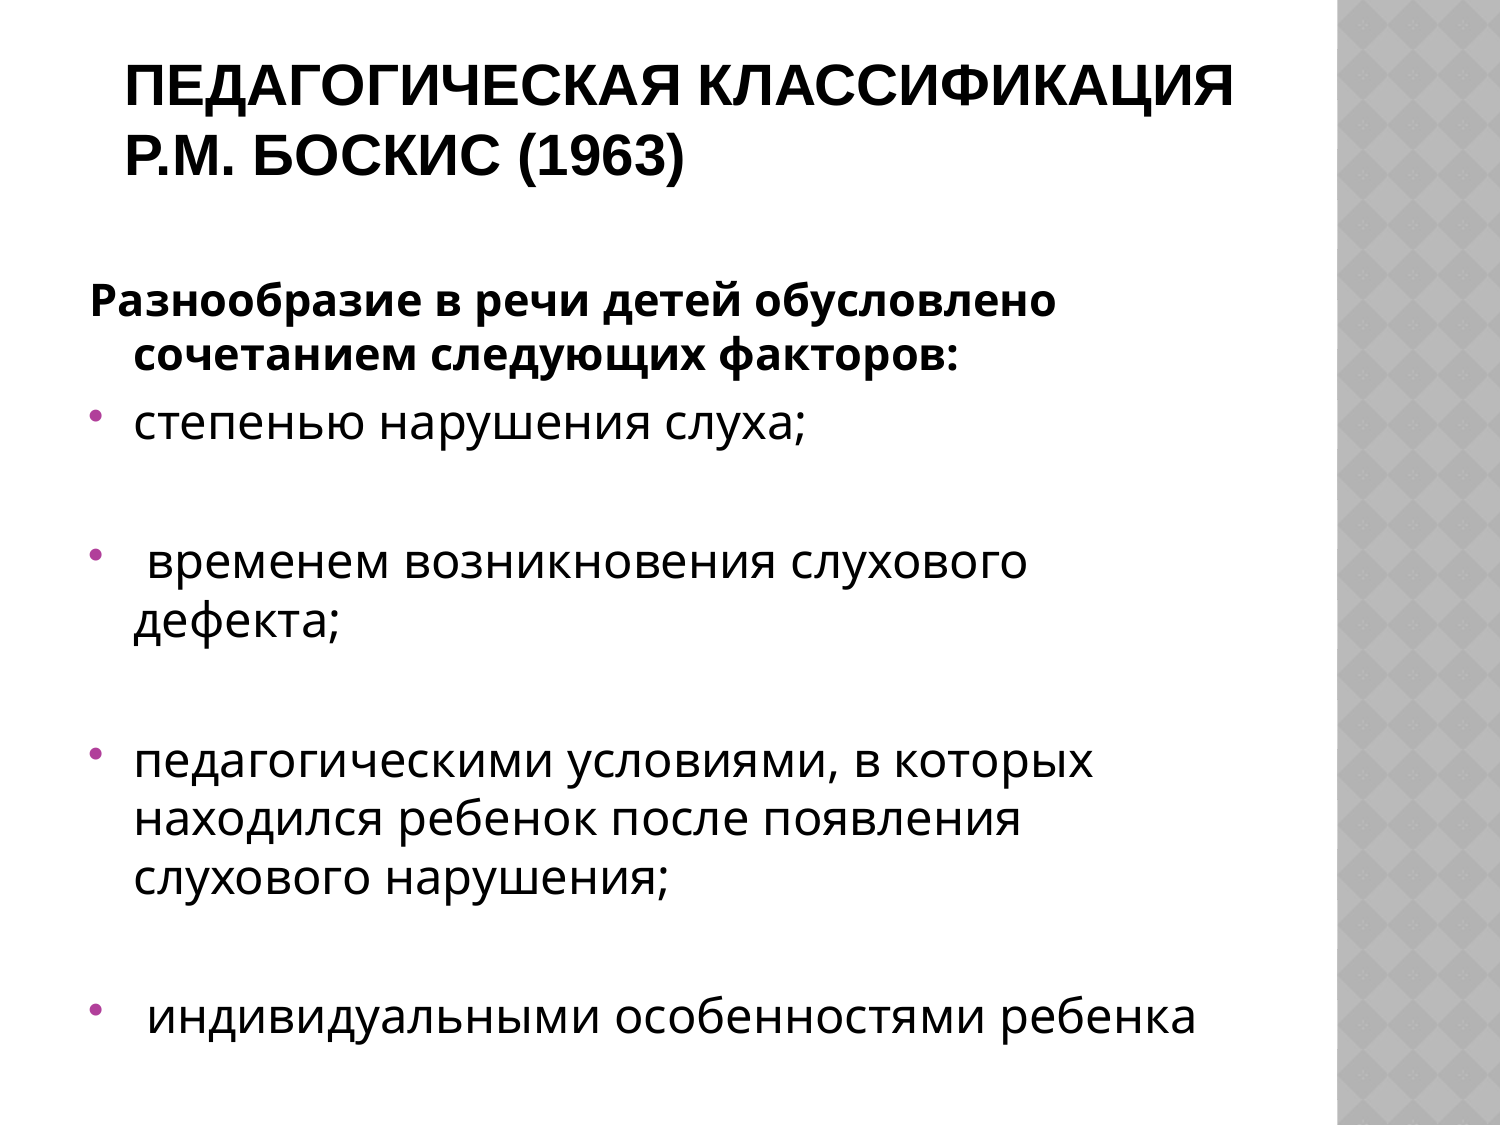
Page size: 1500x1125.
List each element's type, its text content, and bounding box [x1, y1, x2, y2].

list Разнообразие в речи детей обусловлено сочетанием следующих факторов: степенью нарушения слуха; временем возникновения слухового дефекта; педагогическими условиями, в которых находился ребенок после появления слухового нарушения; индивидуальными особенностями ребенка [75, 264, 1263, 1059]
title Педагогическая классификация P.M. Боскис (1963) [117, 46, 1305, 188]
